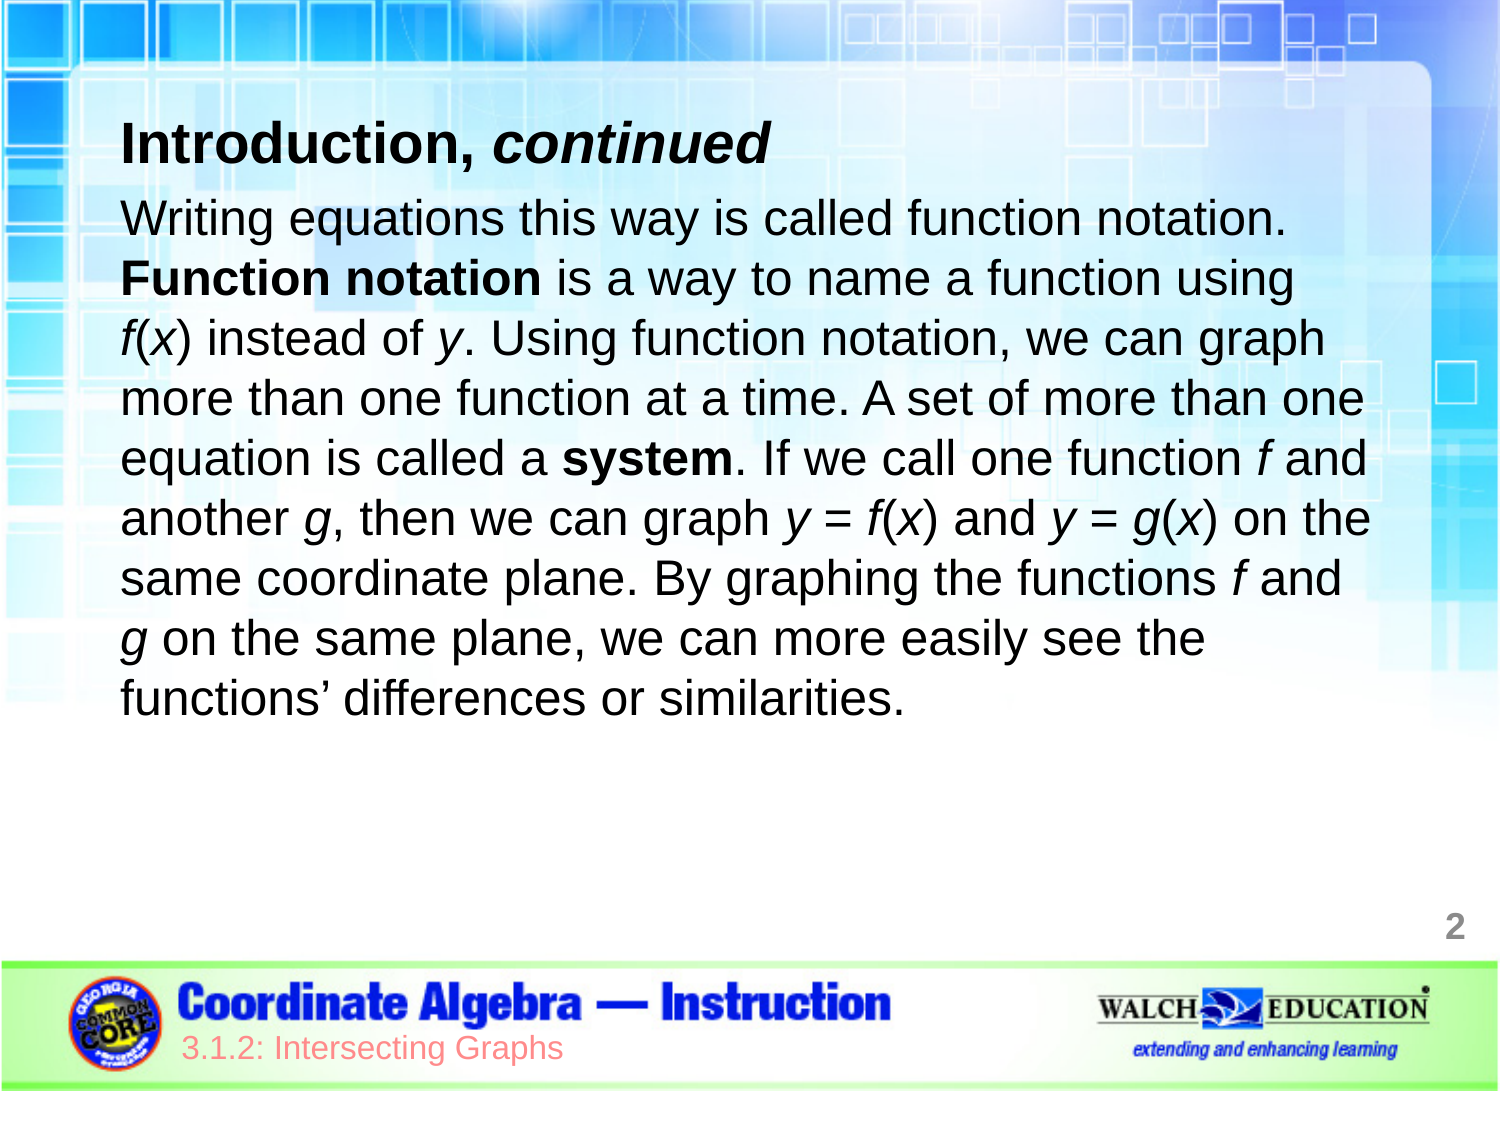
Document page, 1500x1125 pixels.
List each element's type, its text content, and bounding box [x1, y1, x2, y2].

slide_number 2 [1361, 901, 1481, 949]
subtitle Introduction, continued Writing equations this way is called function notation. Function notation is a way to name a function using f(x) instead of y. Using function notation, we can graph more than one function at a time. A set of more than one equation is called a system. If we call one function f and another g, then we can graph y = f(x) and y = g(x) on the same coordinate plane. By graphing the functions f and g on the same plane, we can more easily see the functions’ differences or similarities. [105, 97, 1389, 918]
footer 3.1.2: Intersecting Graphs [166, 1024, 1080, 1069]
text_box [1051, 593, 1084, 649]
picture [1, 0, 1500, 1091]
